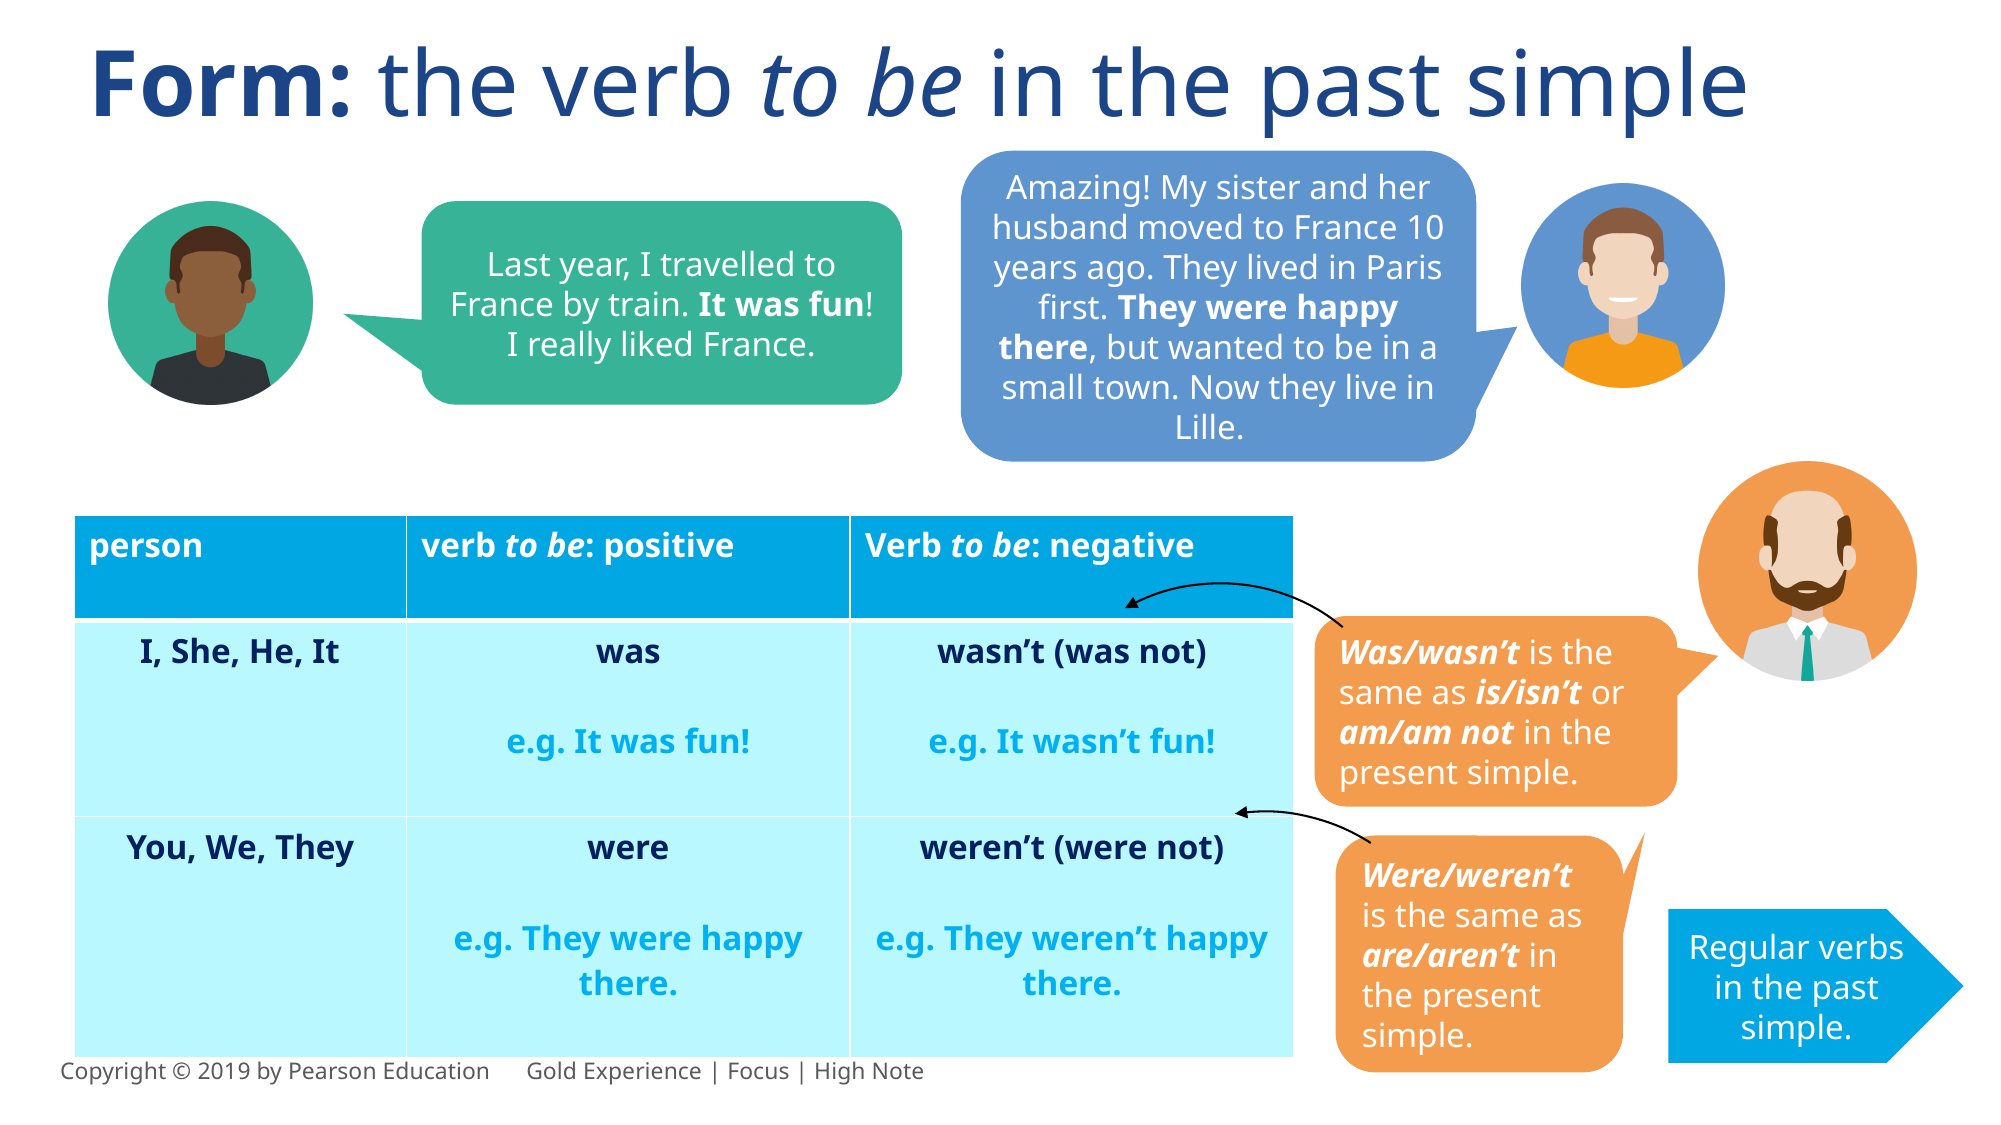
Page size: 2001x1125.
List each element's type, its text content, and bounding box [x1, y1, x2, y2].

text_box Amazing! My sister and her husband moved to France 10 years ago. They lived in Paris first. They were happy there, but wanted to be in a small town. Now they live in Lille. [958, 148, 1516, 464]
table_cell You, We, They [75, 817, 406, 1040]
table_cell weren’t (were not) e.g. They weren’t happy there. [851, 817, 1293, 1057]
picture [108, 200, 313, 405]
text_box [1125, 582, 1344, 755]
table_cell wasn’t (was not) e.g. It wasn’t fun! [851, 623, 1293, 816]
table_cell were e.g. They were happy there. [407, 817, 849, 1040]
picture [1697, 461, 1918, 681]
picture [1521, 183, 1725, 388]
footer Copyright © 2019 by Pearson Education Gold Experience | Focus | High Note [45, 1040, 1084, 1101]
table_cell I, She, He, It [75, 623, 406, 816]
table_header Verb to be: negative [851, 516, 1293, 618]
table_header verb to be: positive [407, 516, 849, 618]
text_box [1234, 806, 1372, 984]
text_box Last year, I travelled to France by train. It was fun! I really liked France. [341, 199, 905, 407]
text_box Were/weren’t is the same as are/aren’t in the present simple. [1333, 830, 1648, 1075]
title Form: the verb to be in the past simple [73, 29, 1827, 245]
table_header person [75, 516, 406, 618]
text_box Was/wasn’t is the same as is/isn’t or am/am not in the present simple. [1312, 613, 1693, 809]
table_cell was e.g. It was fun! [407, 623, 849, 816]
text_box Regular verbs in the past simple. [1666, 906, 1966, 1066]
